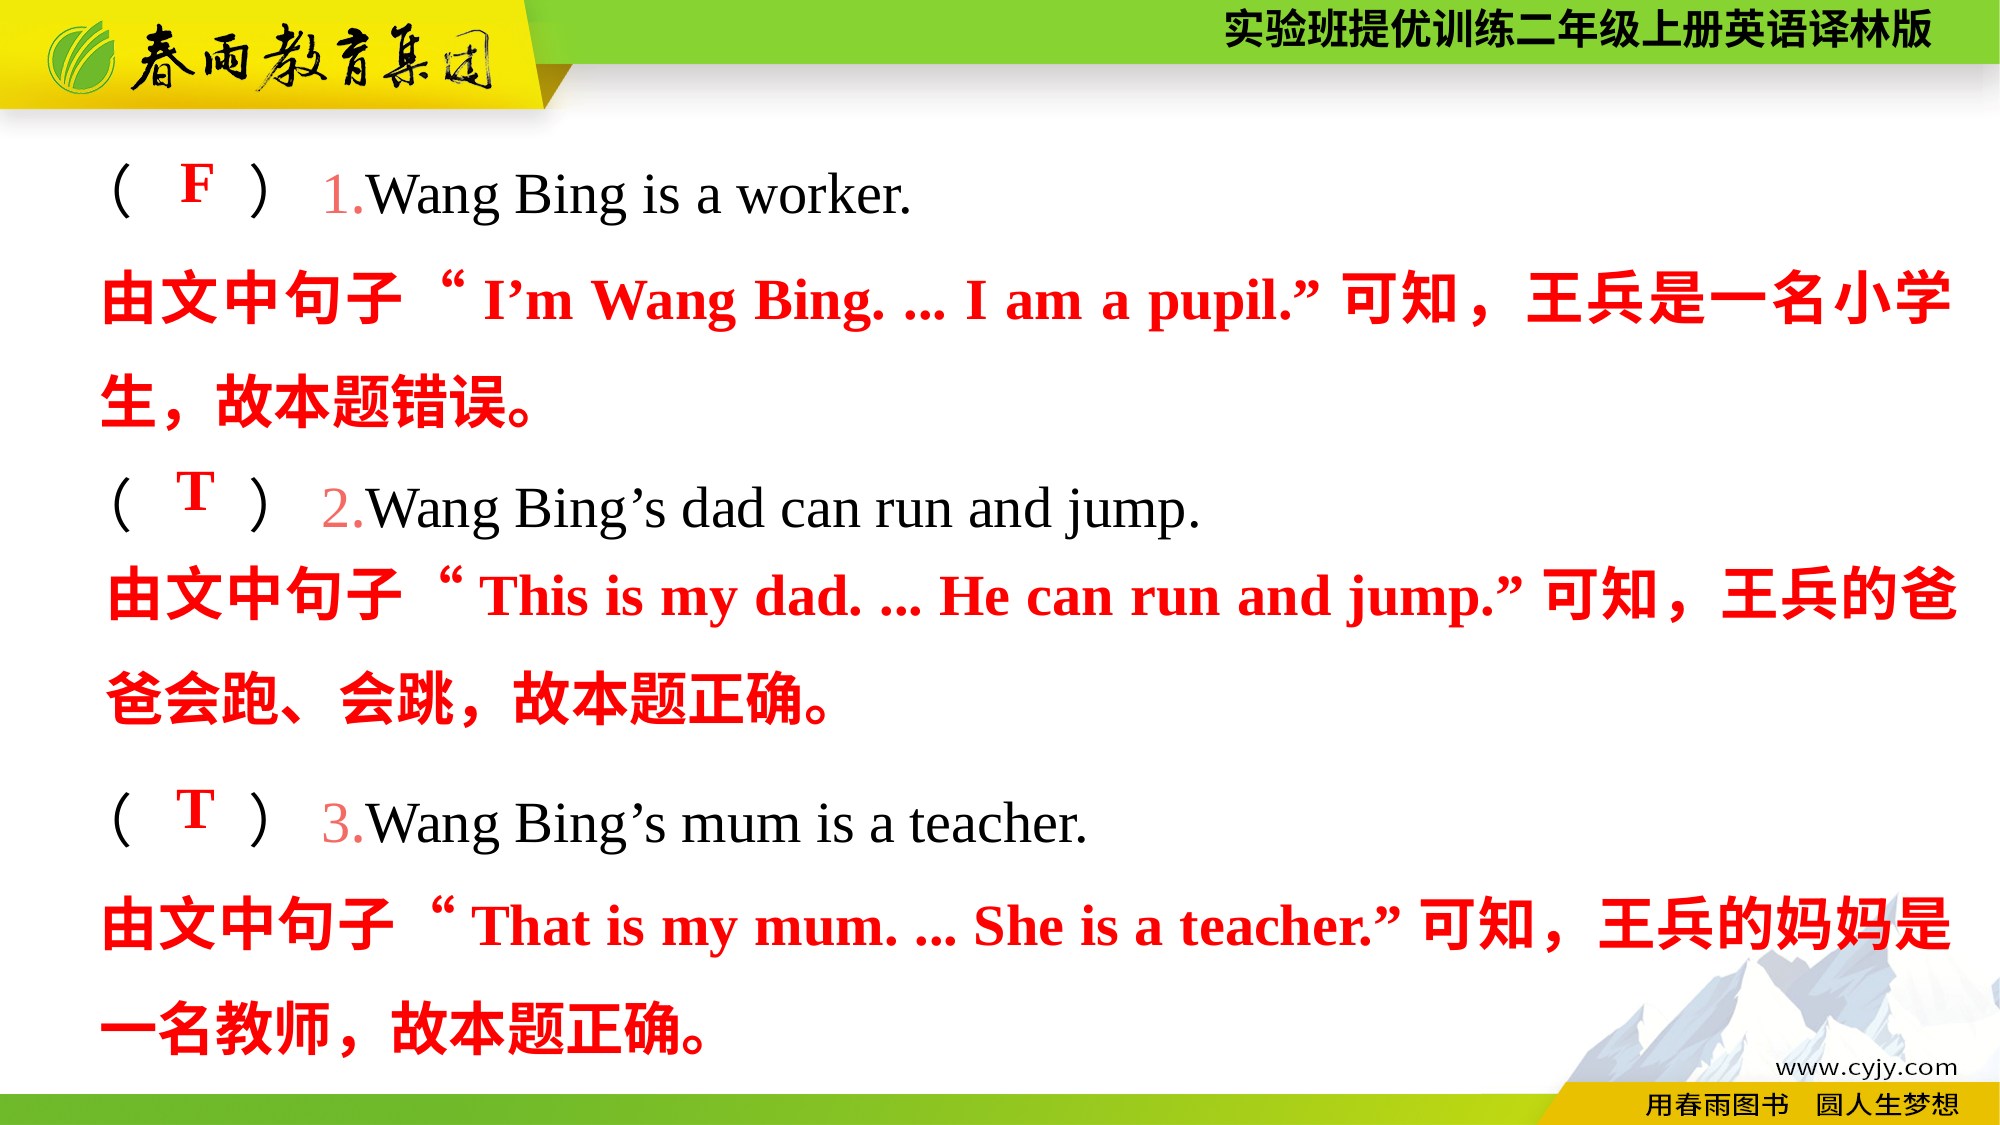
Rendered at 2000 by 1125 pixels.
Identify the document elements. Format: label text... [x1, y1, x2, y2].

text_box 由文中句子“This is my dad. ... He can run and jump.”可知，王兵的爸爸会跑、会跳，故本题正确。 [90, 514, 1975, 740]
list （ ）1.Wang Bing is a worker. （ ）2.Wang Bing’s dad can run and jump. （ ）3.Wang Bing’s mum is a teacher. [59, 112, 1944, 870]
picture [0, 0, 2000, 1125]
text_box F [165, 137, 244, 222]
text_box T [161, 763, 231, 848]
text_box 由文中句子“That is my mum. ... She is a teacher.”可知，王兵的妈妈是一名教师，故本题正确。 [84, 844, 1969, 1070]
text_box 由文中句子“I’m Wang Bing. ... I am a pupil.”可知，王兵是一名小学生，故本题错误。 [84, 218, 1969, 444]
text_box T [161, 444, 231, 530]
